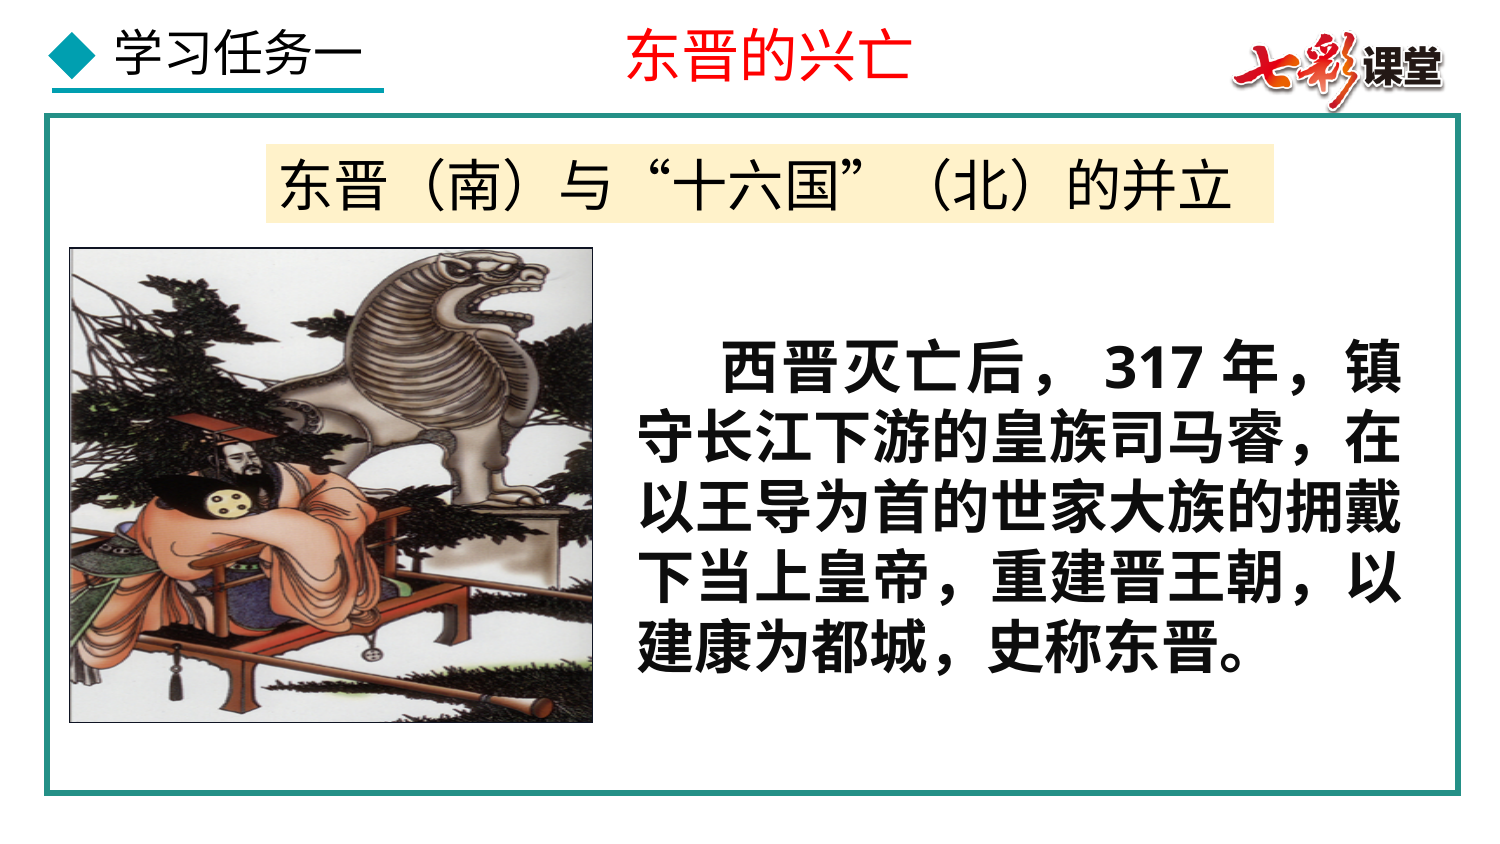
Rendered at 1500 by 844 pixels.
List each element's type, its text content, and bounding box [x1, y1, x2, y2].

picture [69, 248, 593, 723]
text_box 东晋的兴亡 [611, 13, 929, 95]
text_box 西晋灭亡后，317年，镇守长江下游的皇族司马睿，在以王导为首的世家大族的拥戴下当上皇帝，重建晋王朝，以建康为都城，史称东晋。 [625, 324, 1415, 686]
picture [1228, 26, 1449, 113]
text_box 东晋（南）与“十六国”（北）的并立 [266, 144, 1274, 223]
